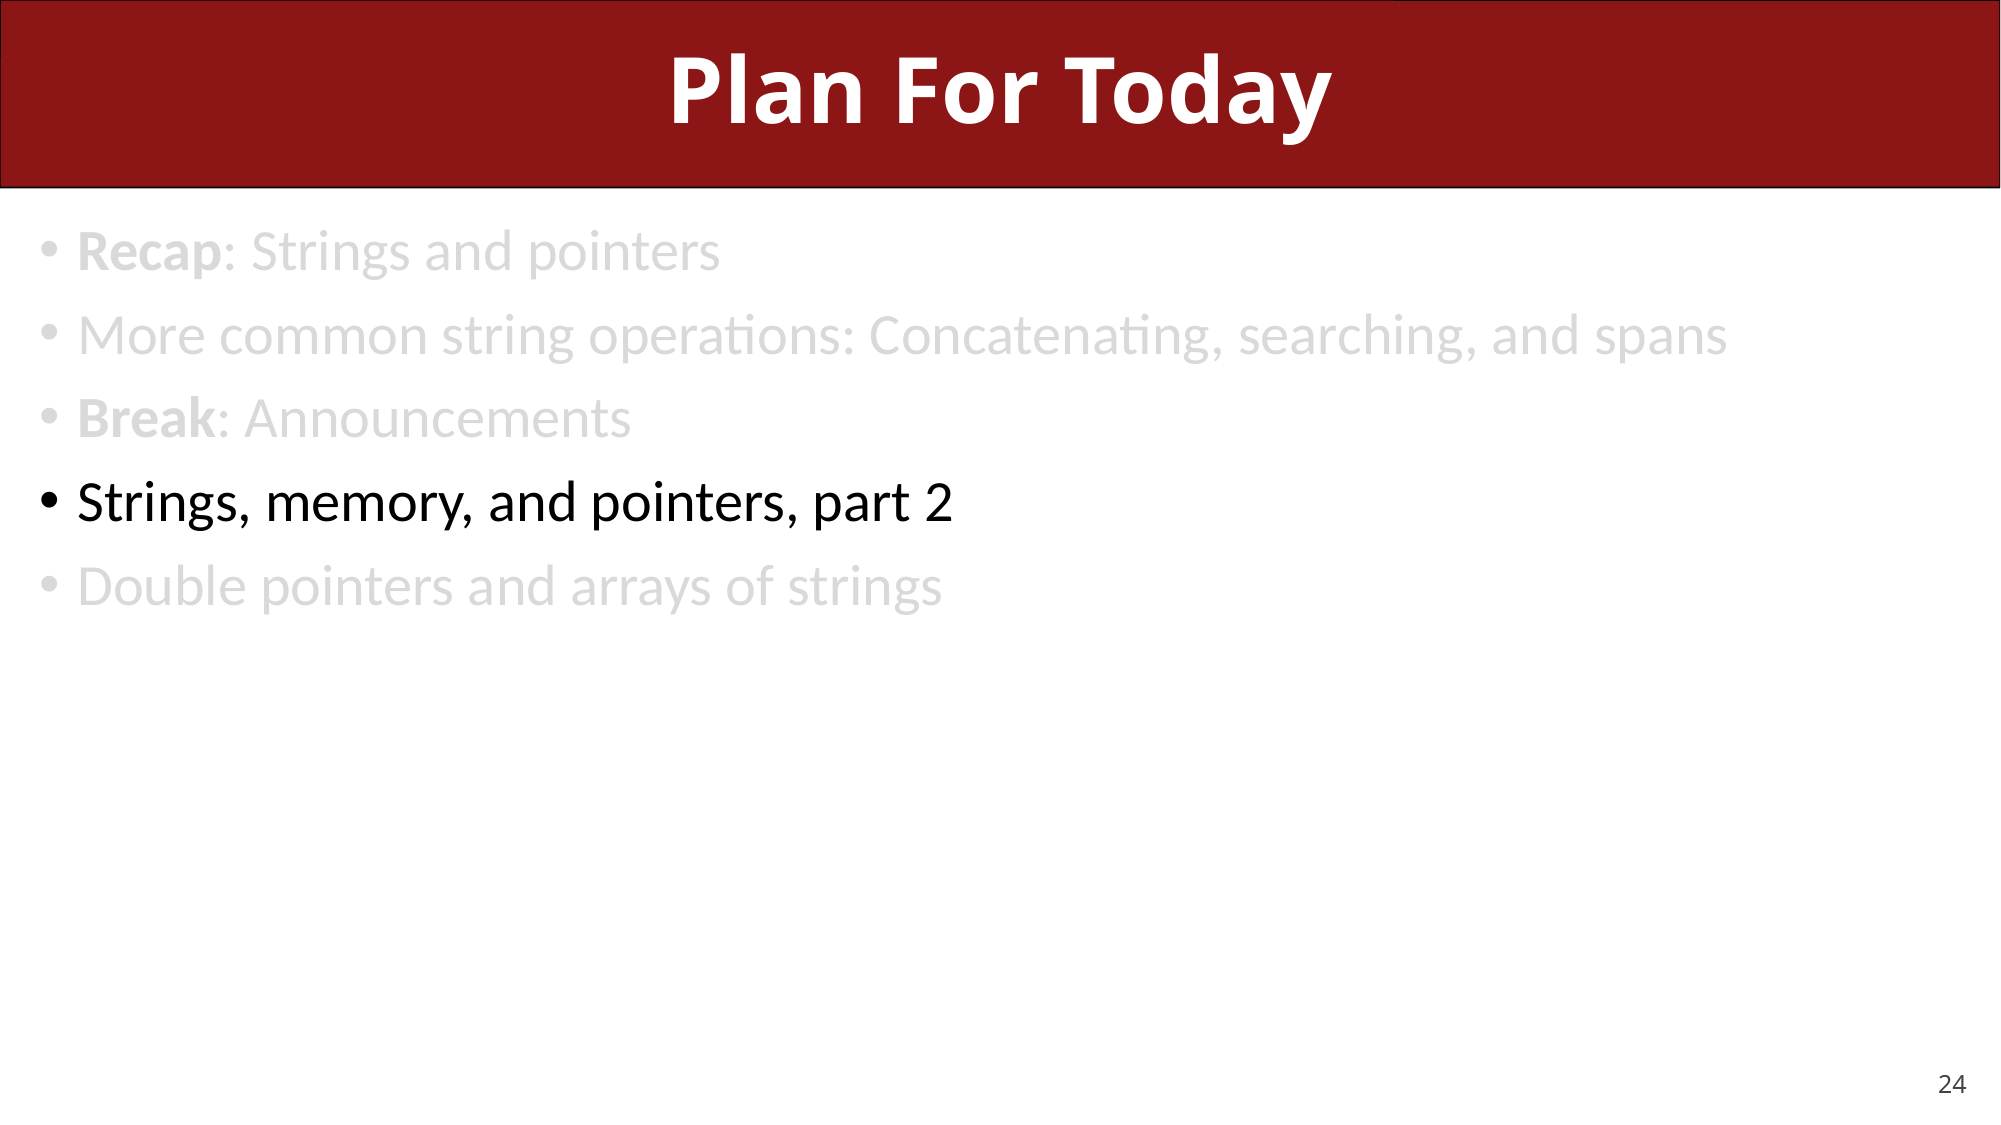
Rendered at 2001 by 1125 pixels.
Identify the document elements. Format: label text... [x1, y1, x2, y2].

title Plan For Today [75, 0, 1925, 188]
list Recap: Strings and pointers More common string operations: Concatenating, searching, and spans Break: Announcements Strings, memory, and pointers, part 2 Double pointers and arrays of strings [24, 212, 1963, 1113]
